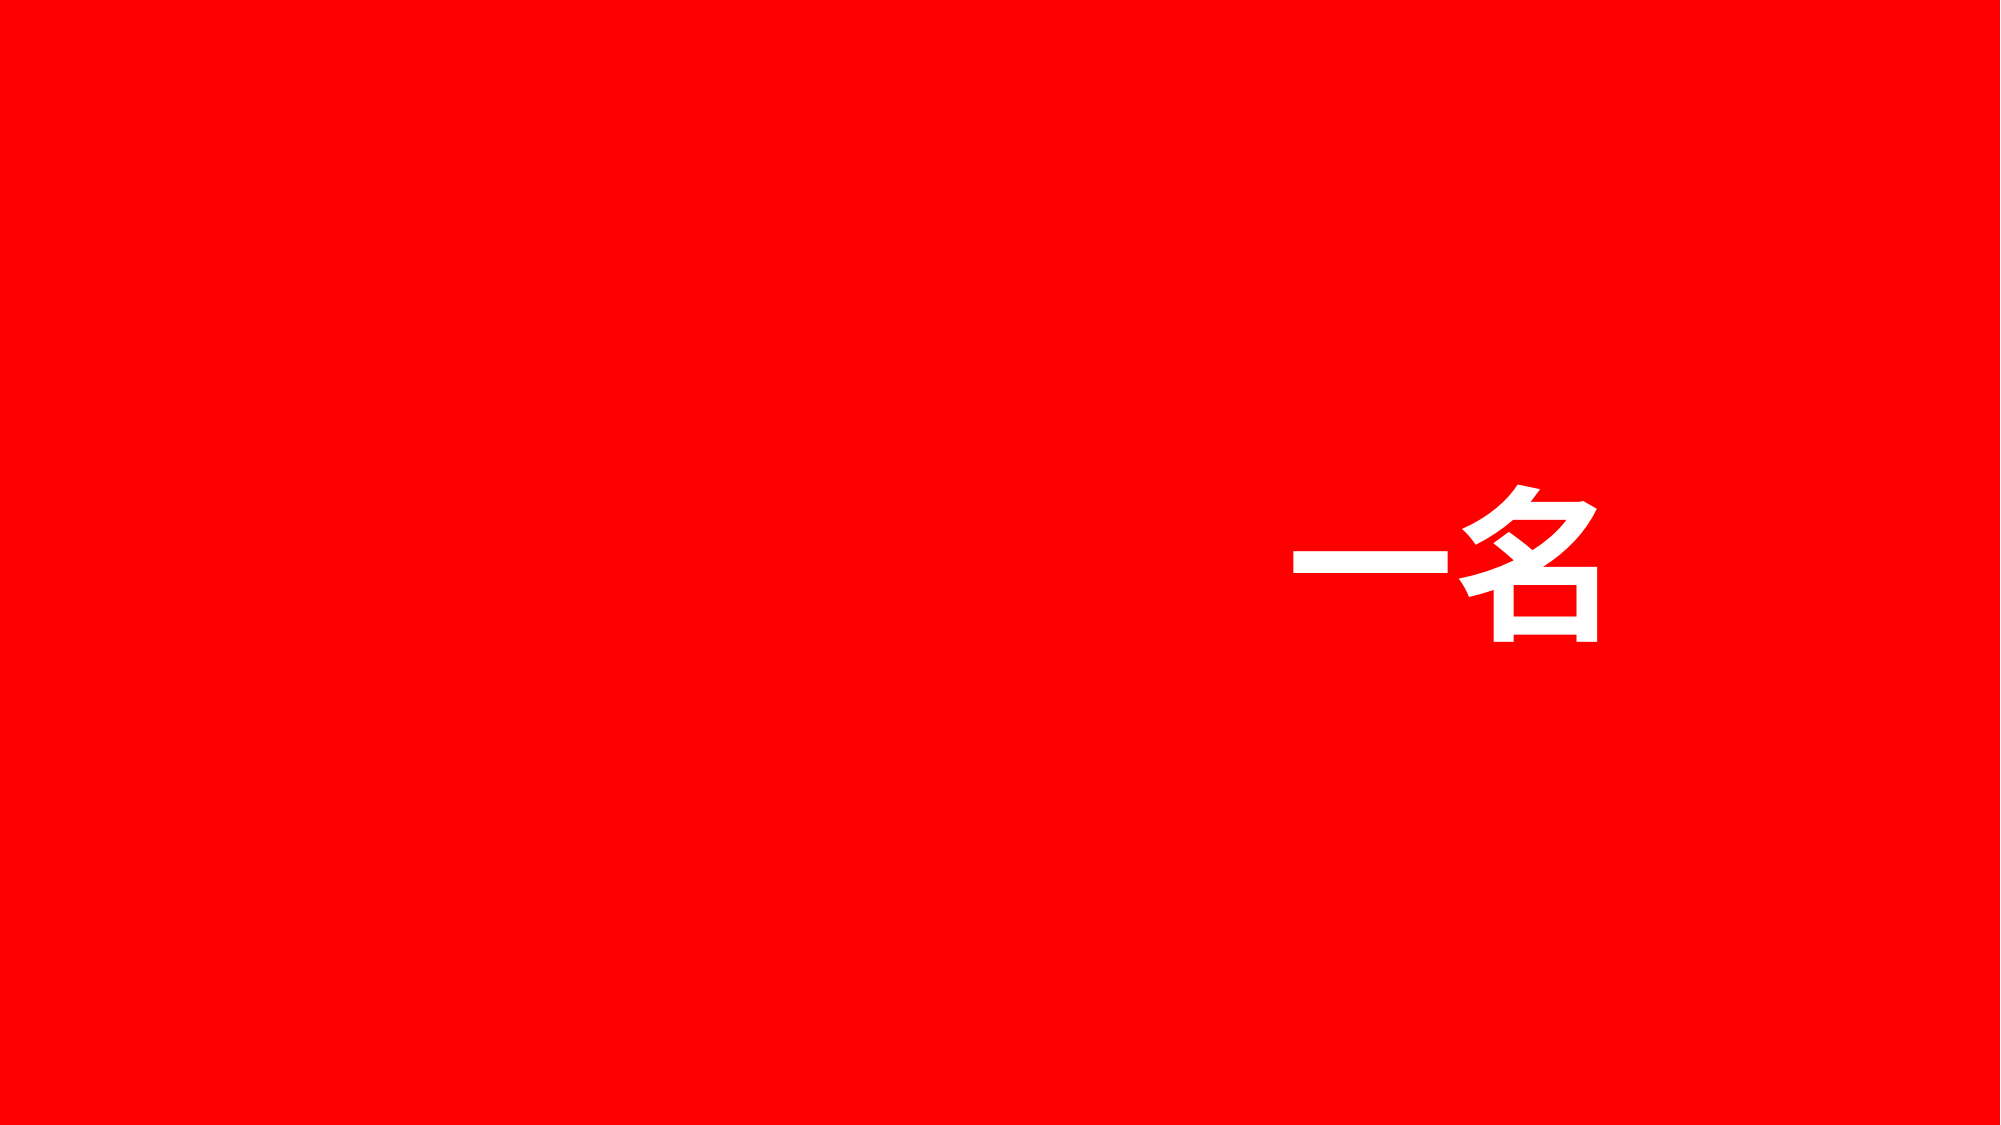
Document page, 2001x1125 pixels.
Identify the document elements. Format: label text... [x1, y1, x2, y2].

text_box 一名 [1272, 453, 2000, 669]
